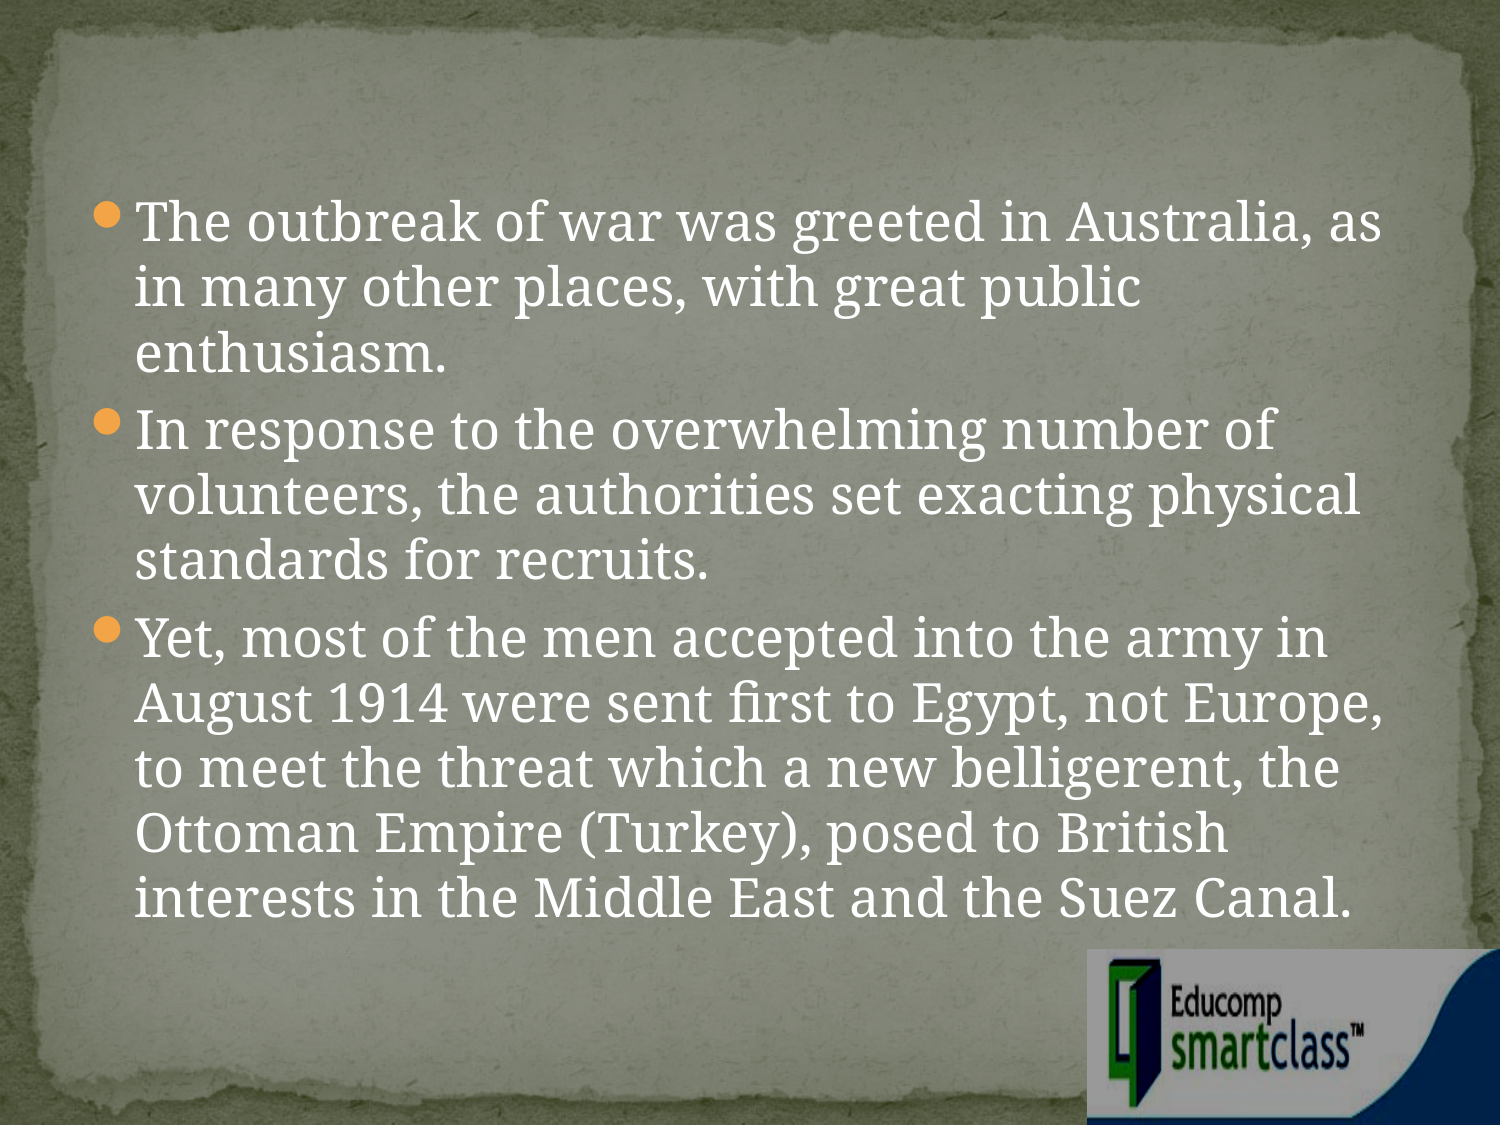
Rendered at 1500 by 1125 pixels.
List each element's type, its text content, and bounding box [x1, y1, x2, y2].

list The outbreak of war was greeted in Australia, as in many other places, with great public enthusiasm. In response to the overwhelming number of volunteers, the authorities set exacting physical standards for recruits. Yet, most of the men accepted into the army in August 1914 were sent first to Egypt, not Europe, to meet the threat which a new belligerent, the Ottoman Empire (Turkey), posed to British interests in the Middle East and the Suez Canal. [75, 24, 1425, 1005]
picture [1087, 949, 1500, 1125]
